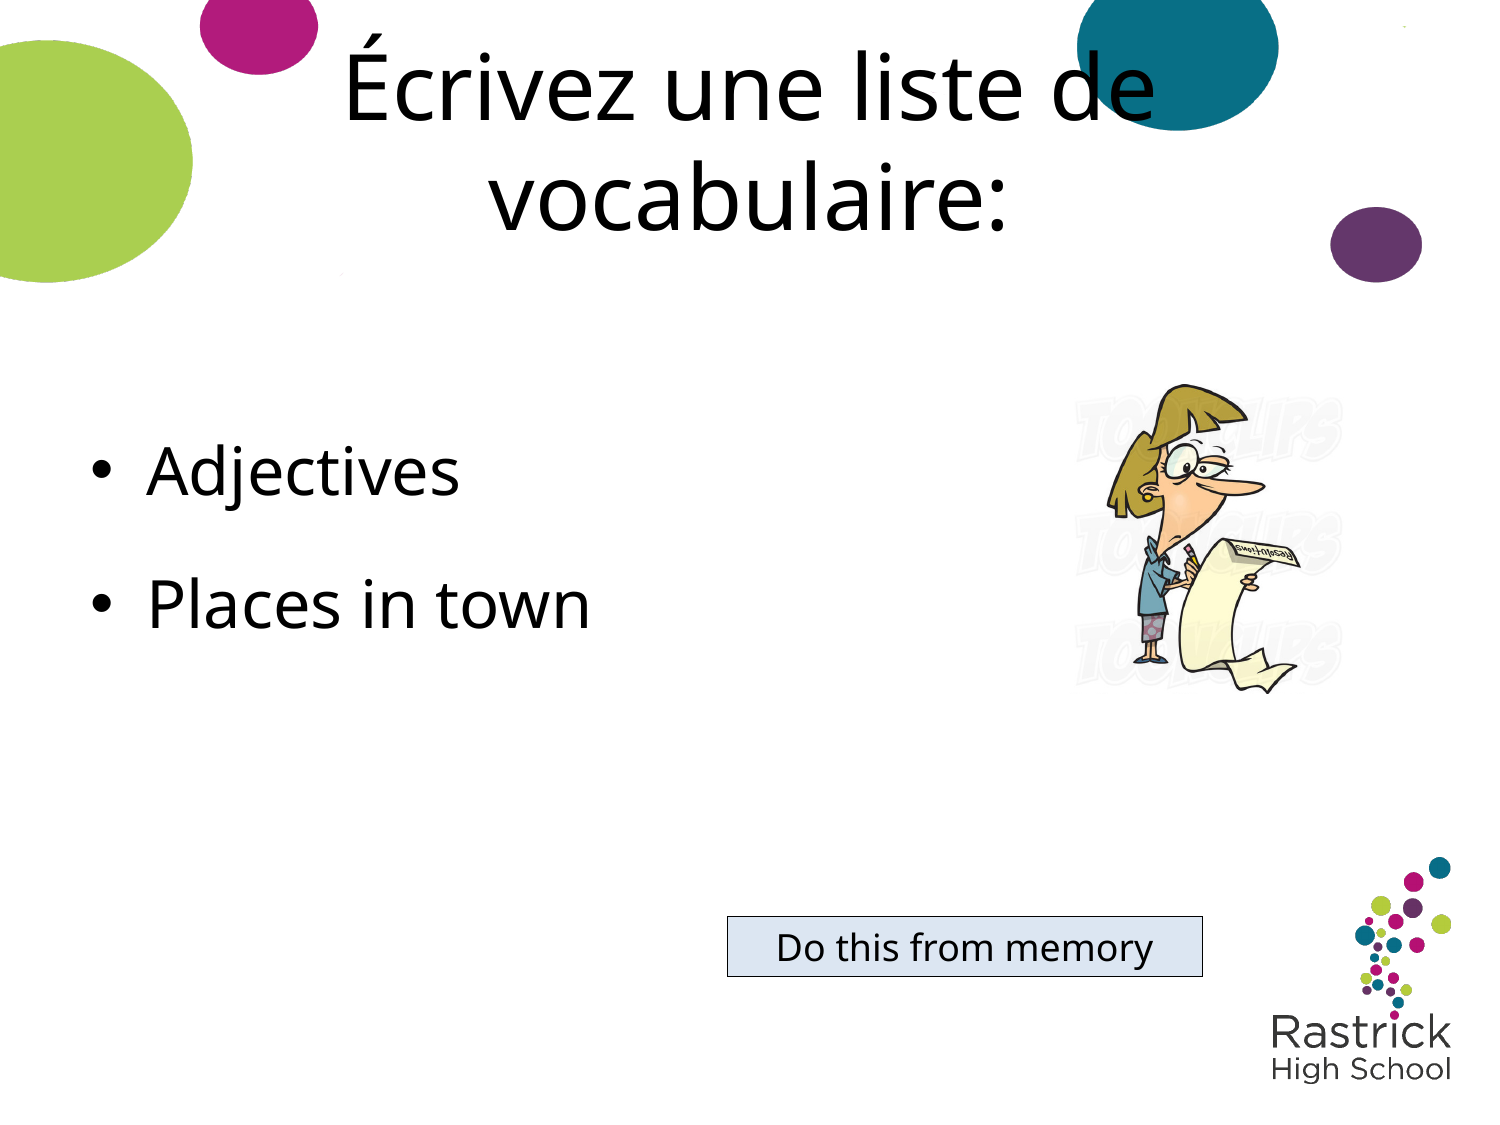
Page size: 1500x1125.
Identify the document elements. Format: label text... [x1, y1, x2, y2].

picture [0, 0, 1500, 306]
picture [1048, 384, 1359, 694]
title Écrivez une liste de vocabulaire: [75, 45, 1425, 233]
picture [1273, 857, 1451, 1084]
text_box Do this from memory [727, 916, 1203, 977]
list Adjectives Places in town [75, 381, 1425, 942]
